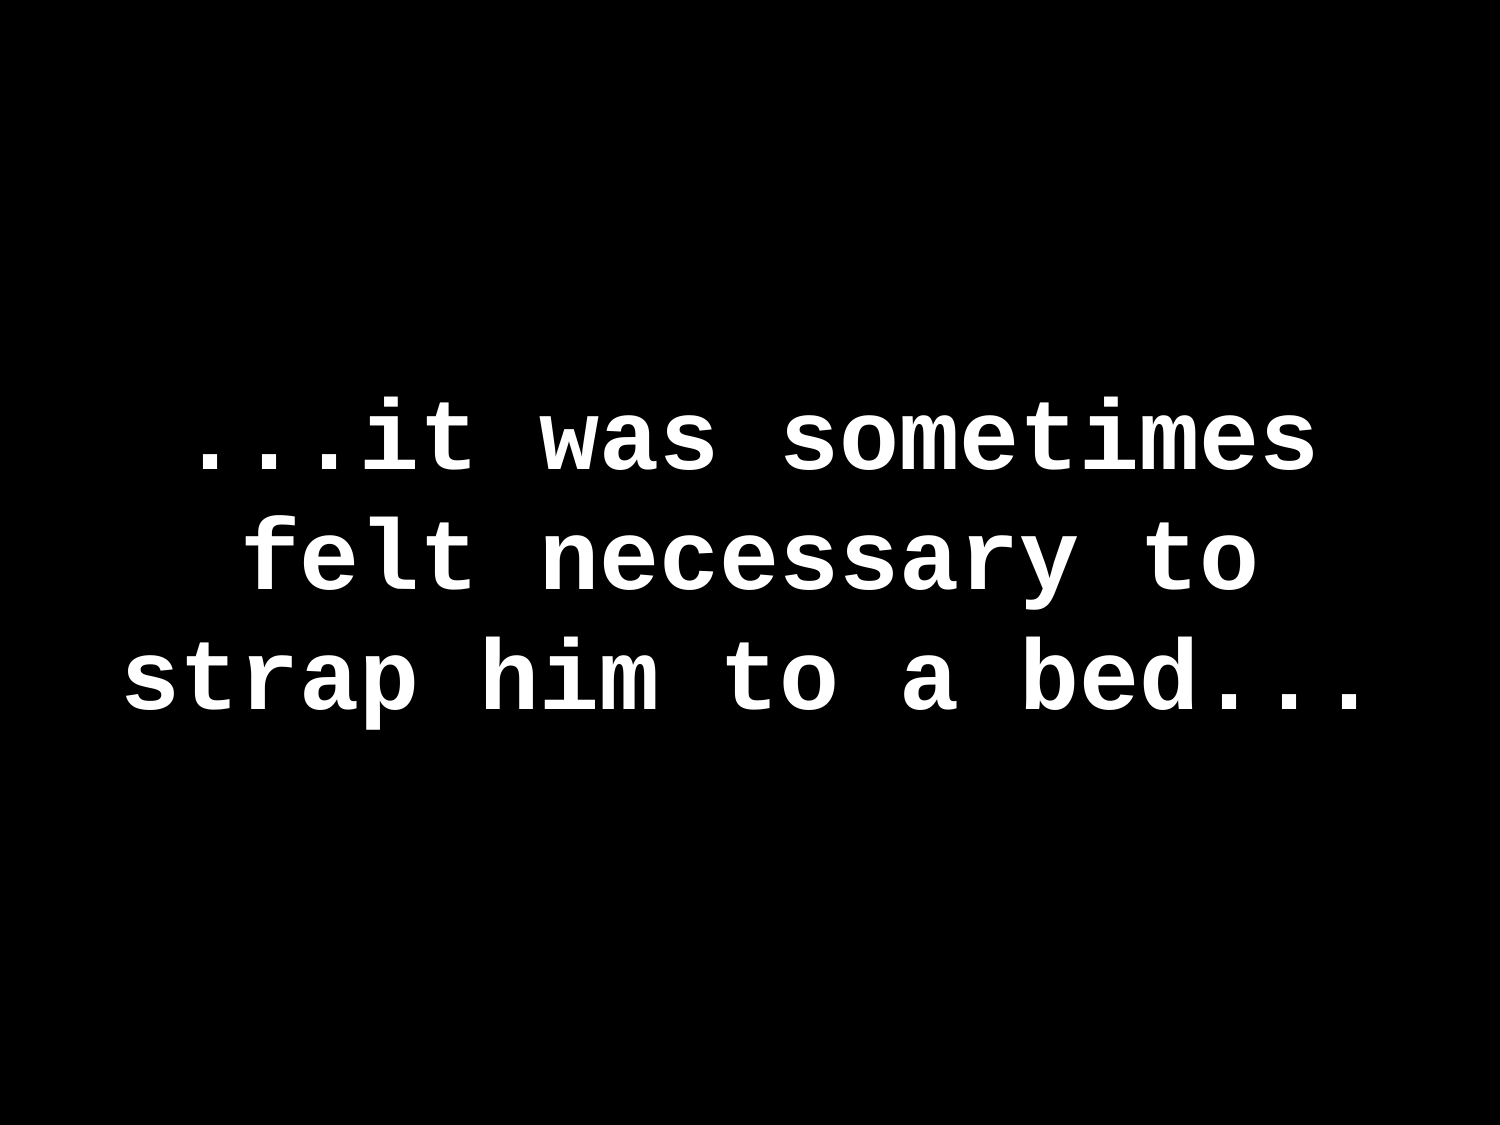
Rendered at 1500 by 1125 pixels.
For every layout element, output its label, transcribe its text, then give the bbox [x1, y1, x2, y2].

title ...it was sometimes felt necessary to strap him to a bed... [75, 45, 1425, 1055]
